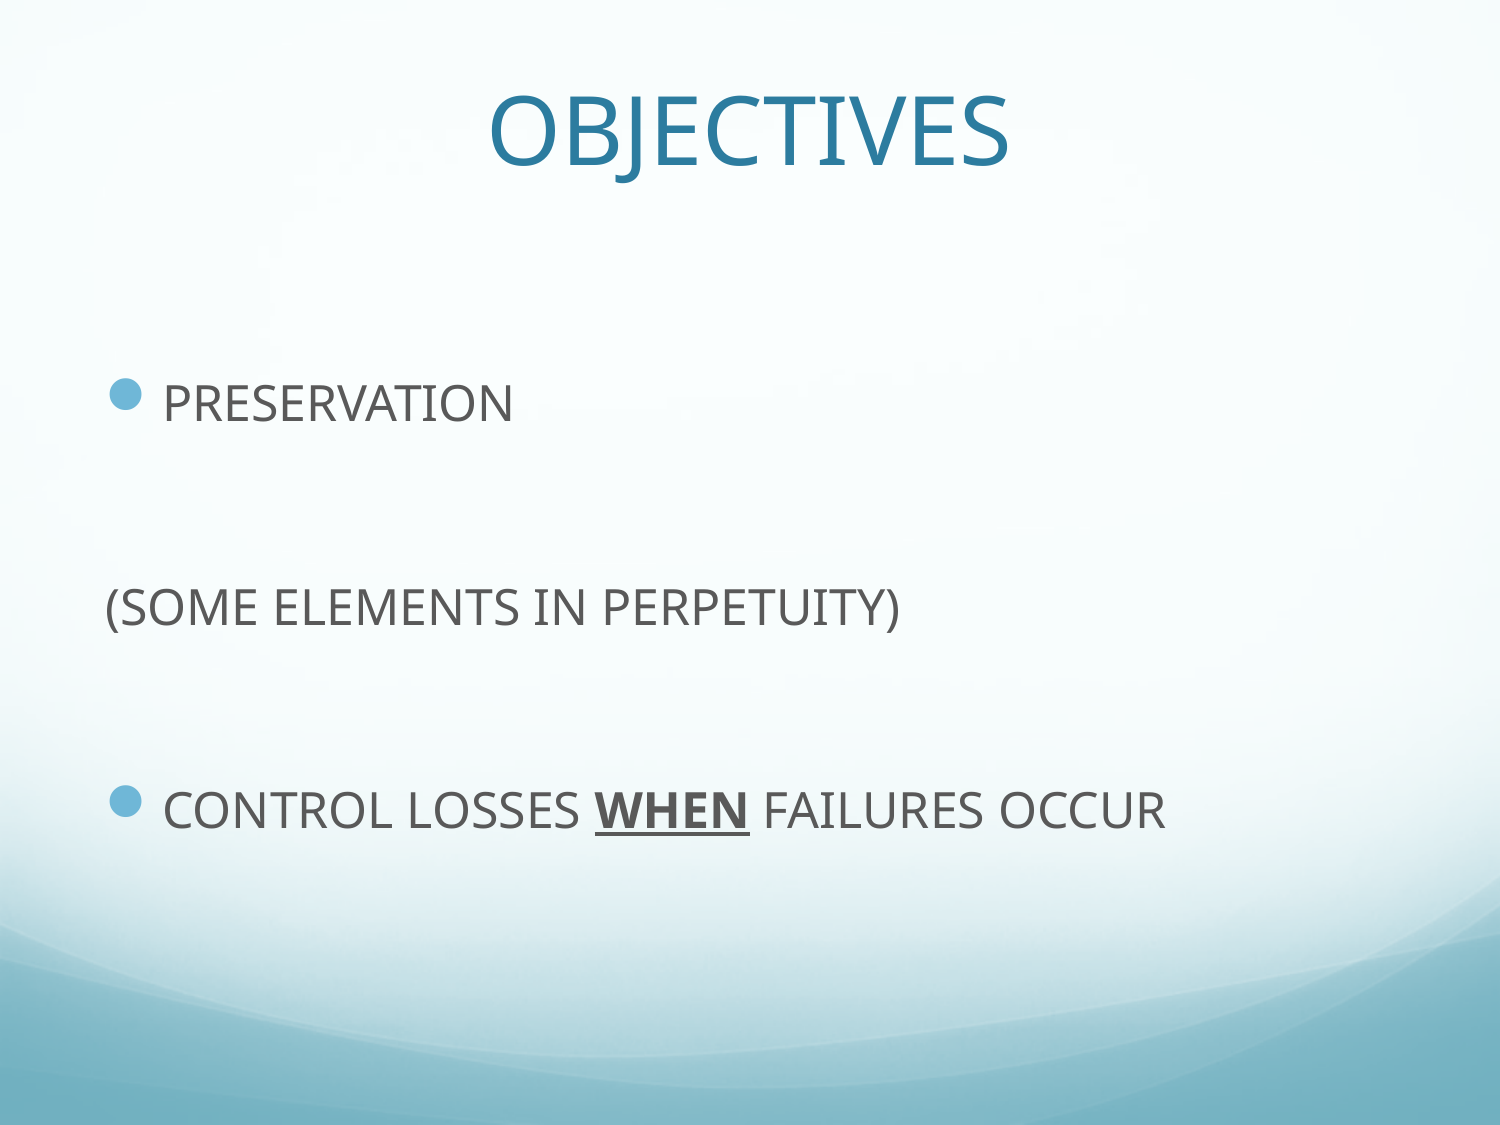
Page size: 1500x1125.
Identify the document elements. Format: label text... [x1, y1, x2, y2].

title OBJECTIVES [90, 17, 1410, 237]
list PRESERVATION (SOME ELEMENTS IN PERPETUITY) CONTROL LOSSES WHEN FAILURES OCCUR [90, 262, 1410, 975]
